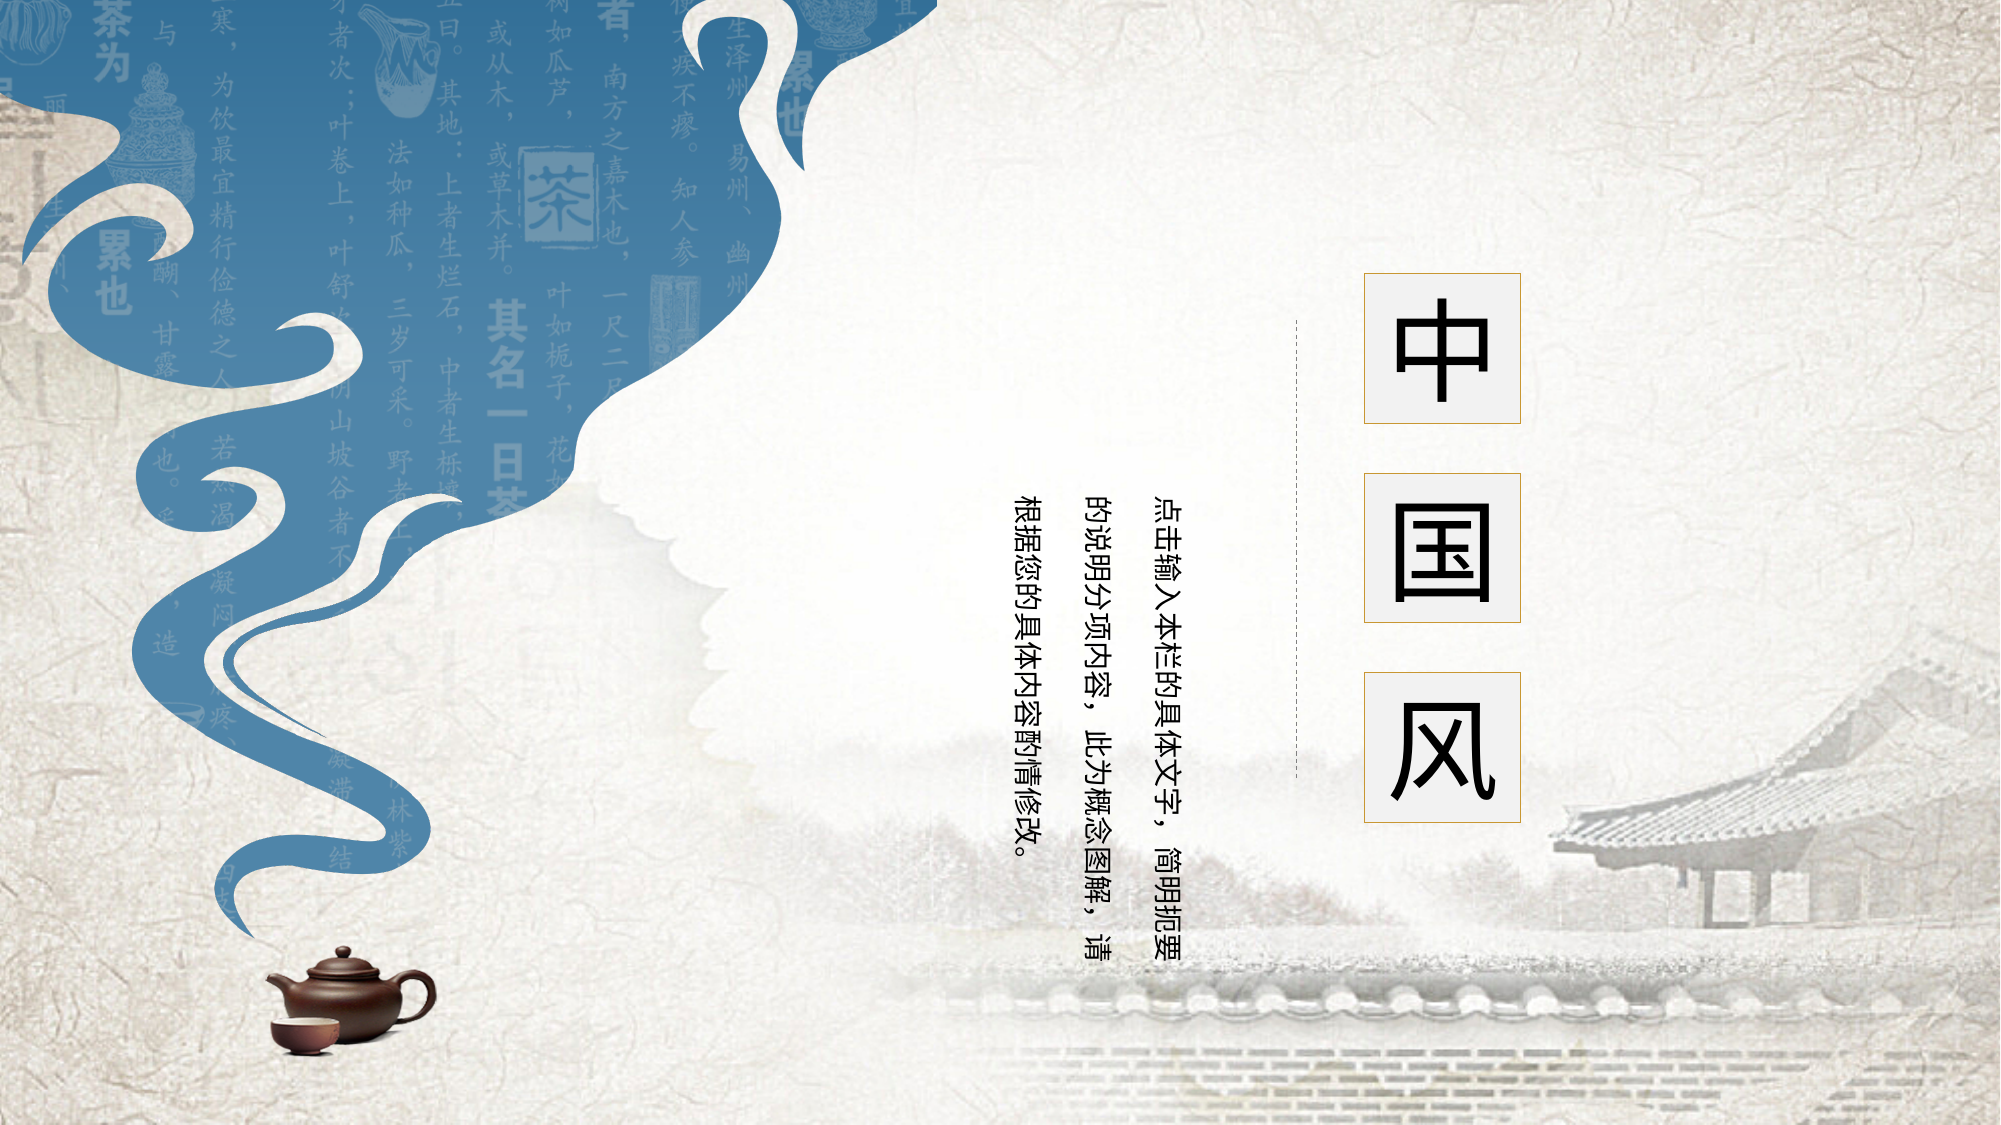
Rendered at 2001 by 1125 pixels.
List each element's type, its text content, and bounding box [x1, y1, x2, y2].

picture [0, 0, 2001, 1125]
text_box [1364, 273, 1521, 825]
text_box 点击输入本栏的具体文字，简明扼要的说明分项内容，此为概念图解，请根据您的具体内容酌情修改。 [986, 480, 1229, 1000]
